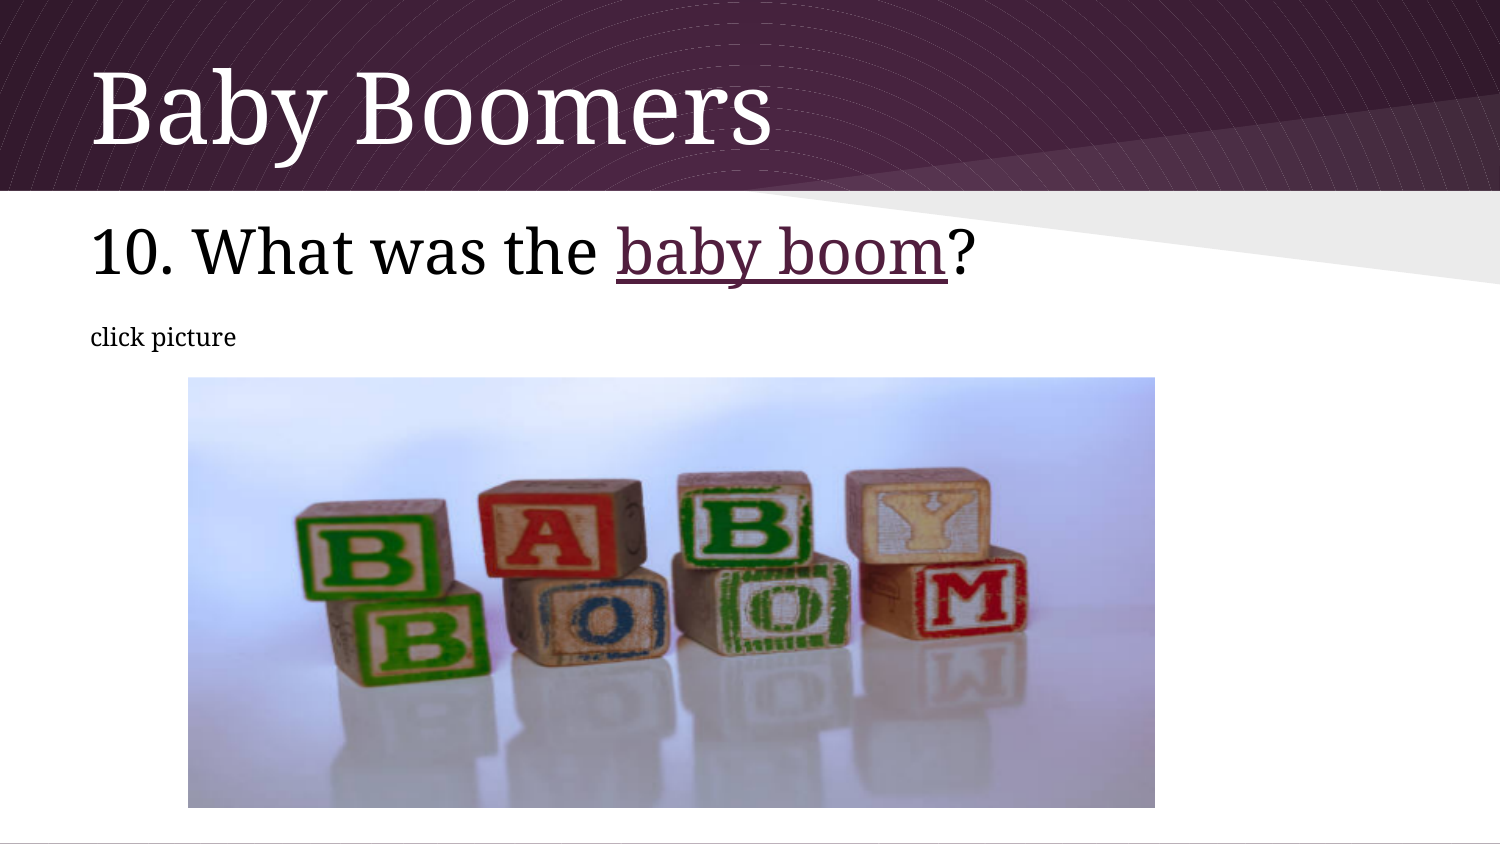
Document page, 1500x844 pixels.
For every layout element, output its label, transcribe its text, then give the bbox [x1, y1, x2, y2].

picture [188, 376, 1155, 809]
title Baby Boomers [75, 18, 1425, 190]
list 10. What was the baby boom? click picture [75, 196, 1425, 702]
